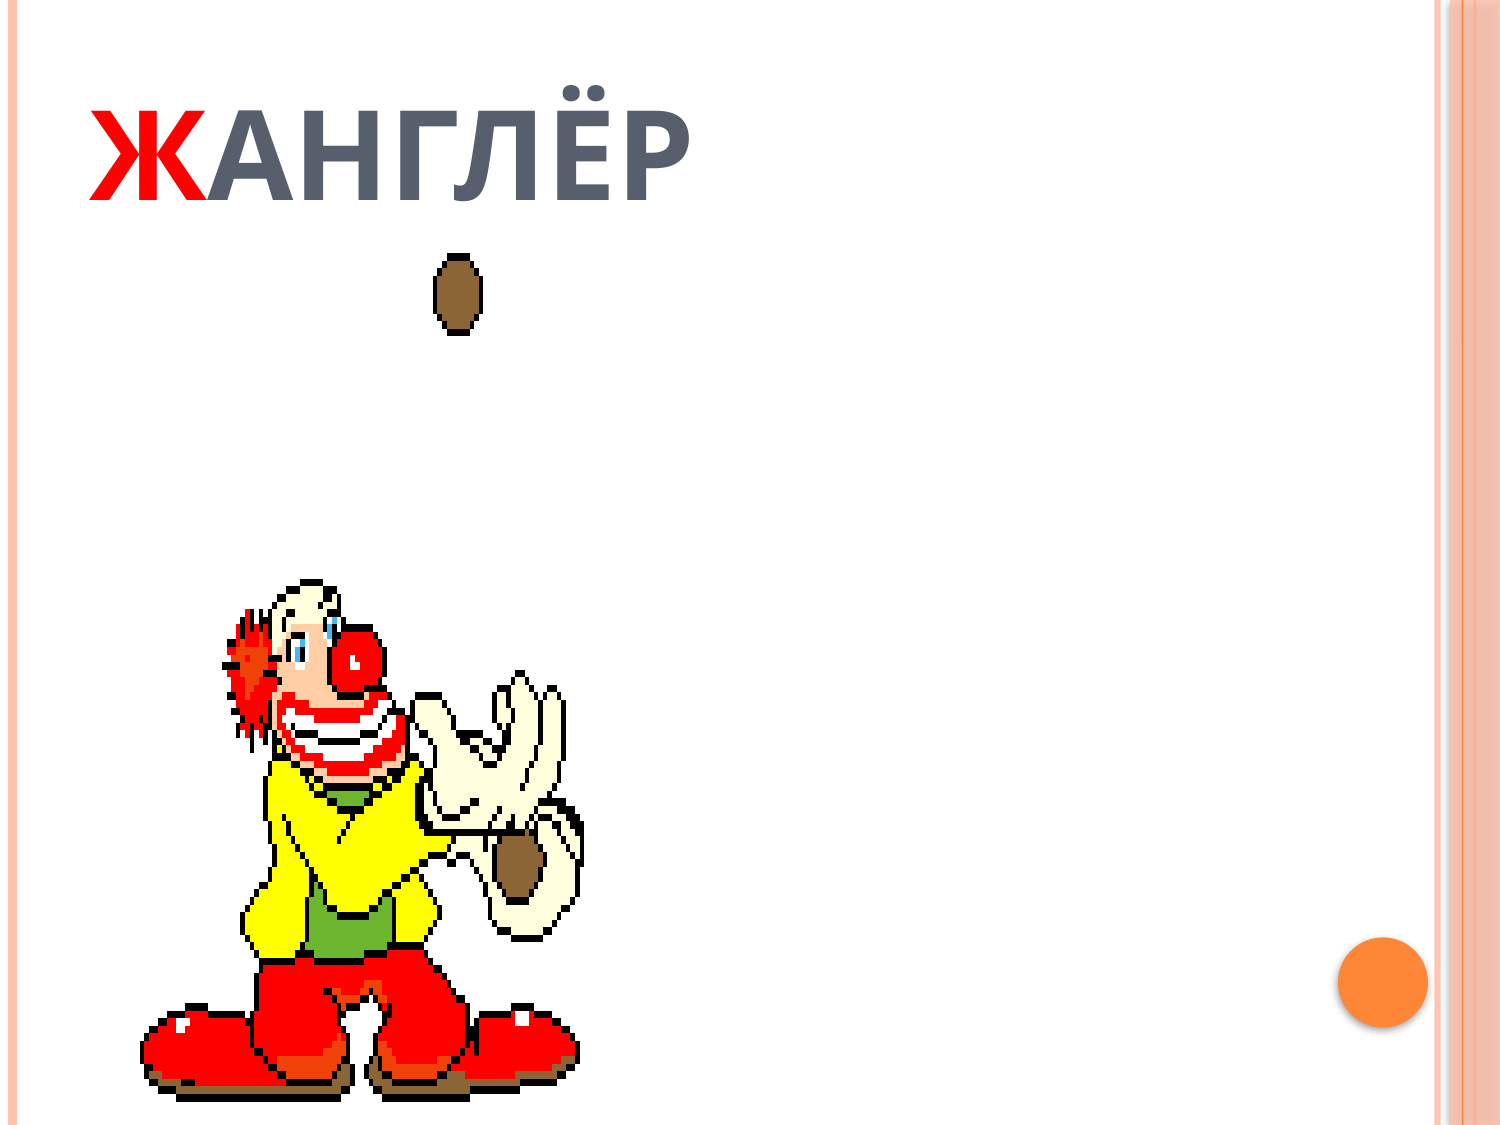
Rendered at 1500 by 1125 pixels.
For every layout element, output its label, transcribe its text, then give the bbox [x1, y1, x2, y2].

title жанглёр [75, 45, 1300, 233]
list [140, 245, 635, 1102]
